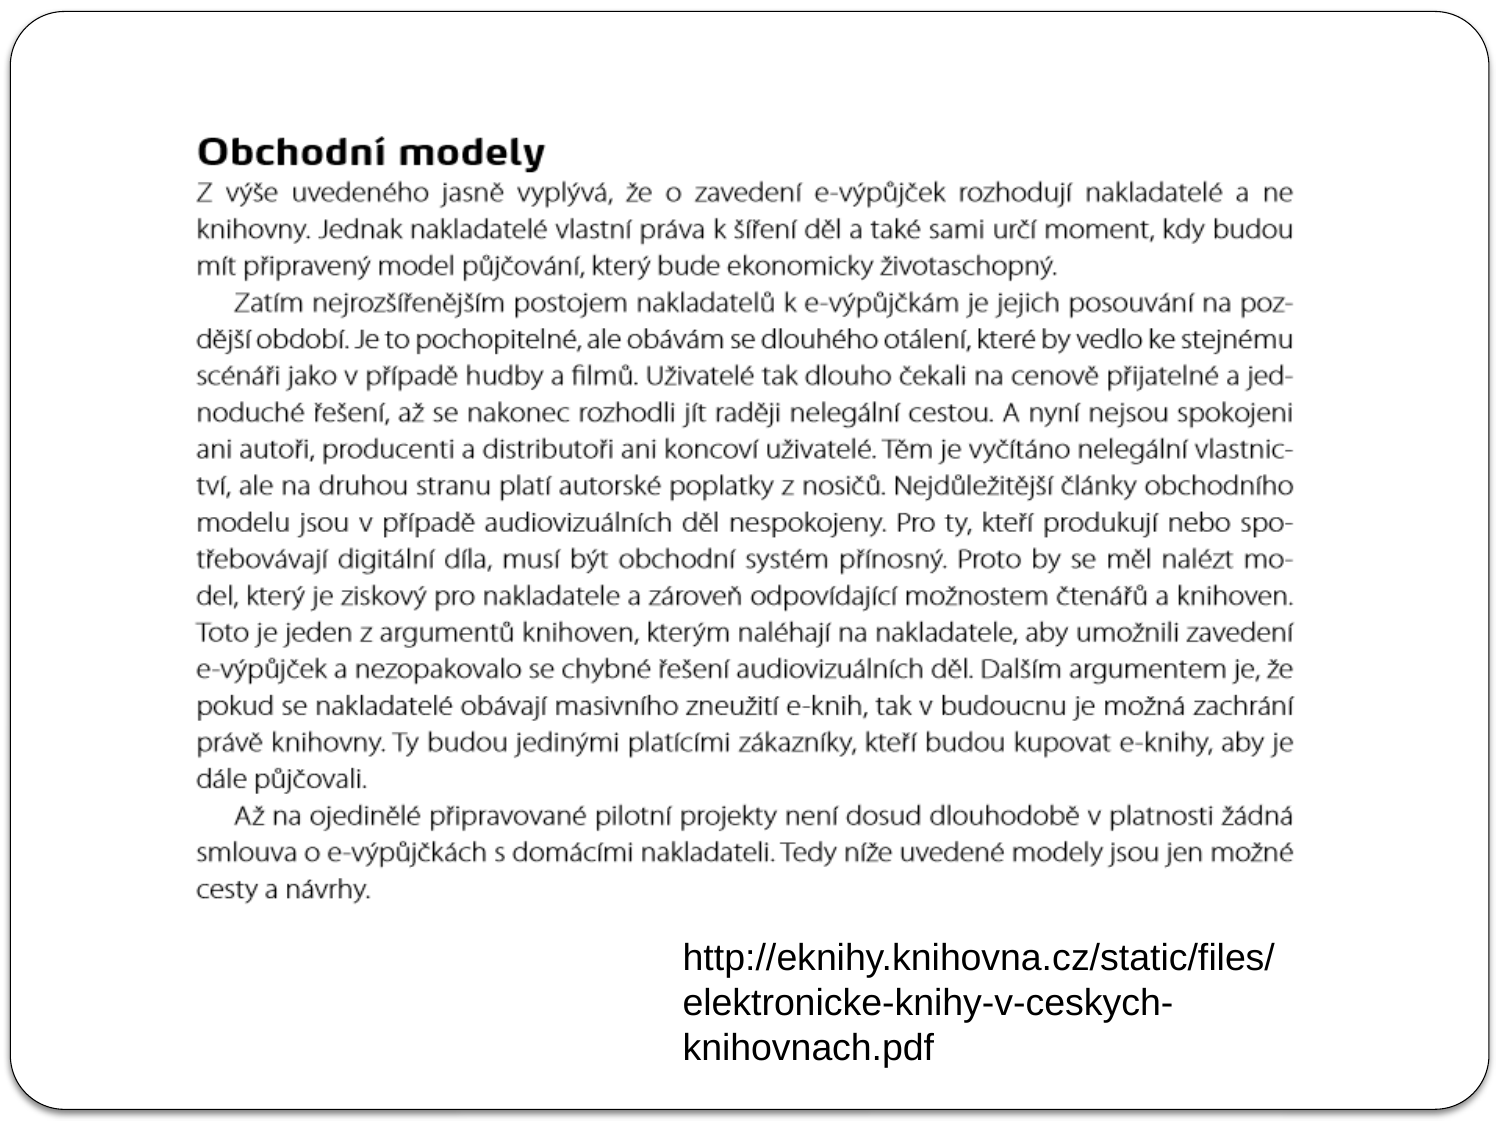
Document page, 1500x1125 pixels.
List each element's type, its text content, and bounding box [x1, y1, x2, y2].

picture [128, 128, 1359, 930]
text_box http://eknihy.knihovna.cz/static/files/elektronicke-knihy-v-ceskych-knihovnach.pdf [667, 925, 1418, 1076]
